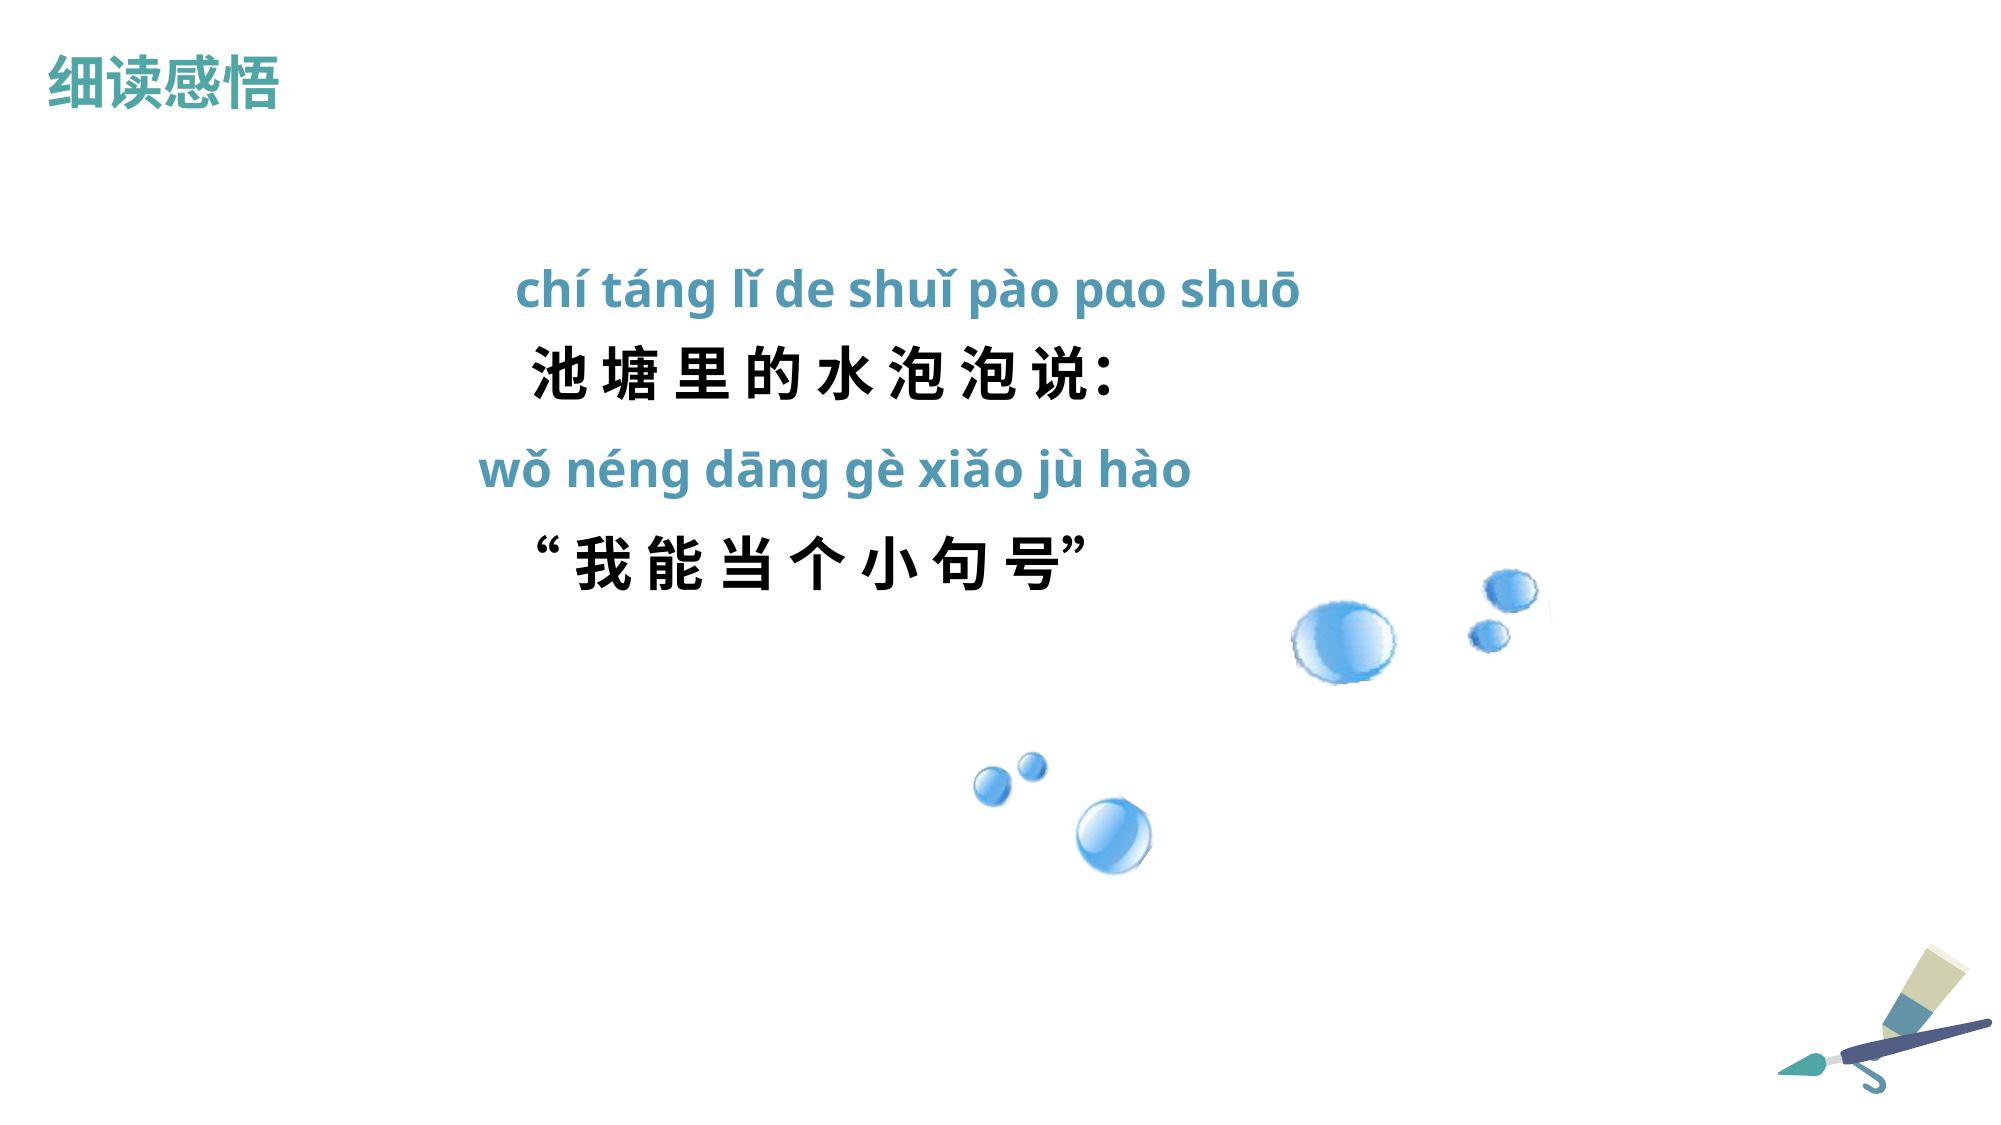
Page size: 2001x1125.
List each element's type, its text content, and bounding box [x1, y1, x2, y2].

text_box chí tánɡ lǐ de shuǐ pào pɑo shuō [500, 249, 1318, 325]
text_box “我 能 当 个 小 句 号” [487, 519, 1265, 605]
text_box 细读感悟 [32, 38, 296, 124]
picture [1244, 421, 1570, 749]
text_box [1811, 945, 1974, 1125]
picture [888, 675, 1201, 1009]
text_box wǒ nénɡ dānɡ ɡè xiǎo jù hào [348, 380, 1244, 515]
text_box 池 塘 里 的 水 泡 泡 说： [515, 329, 1332, 415]
